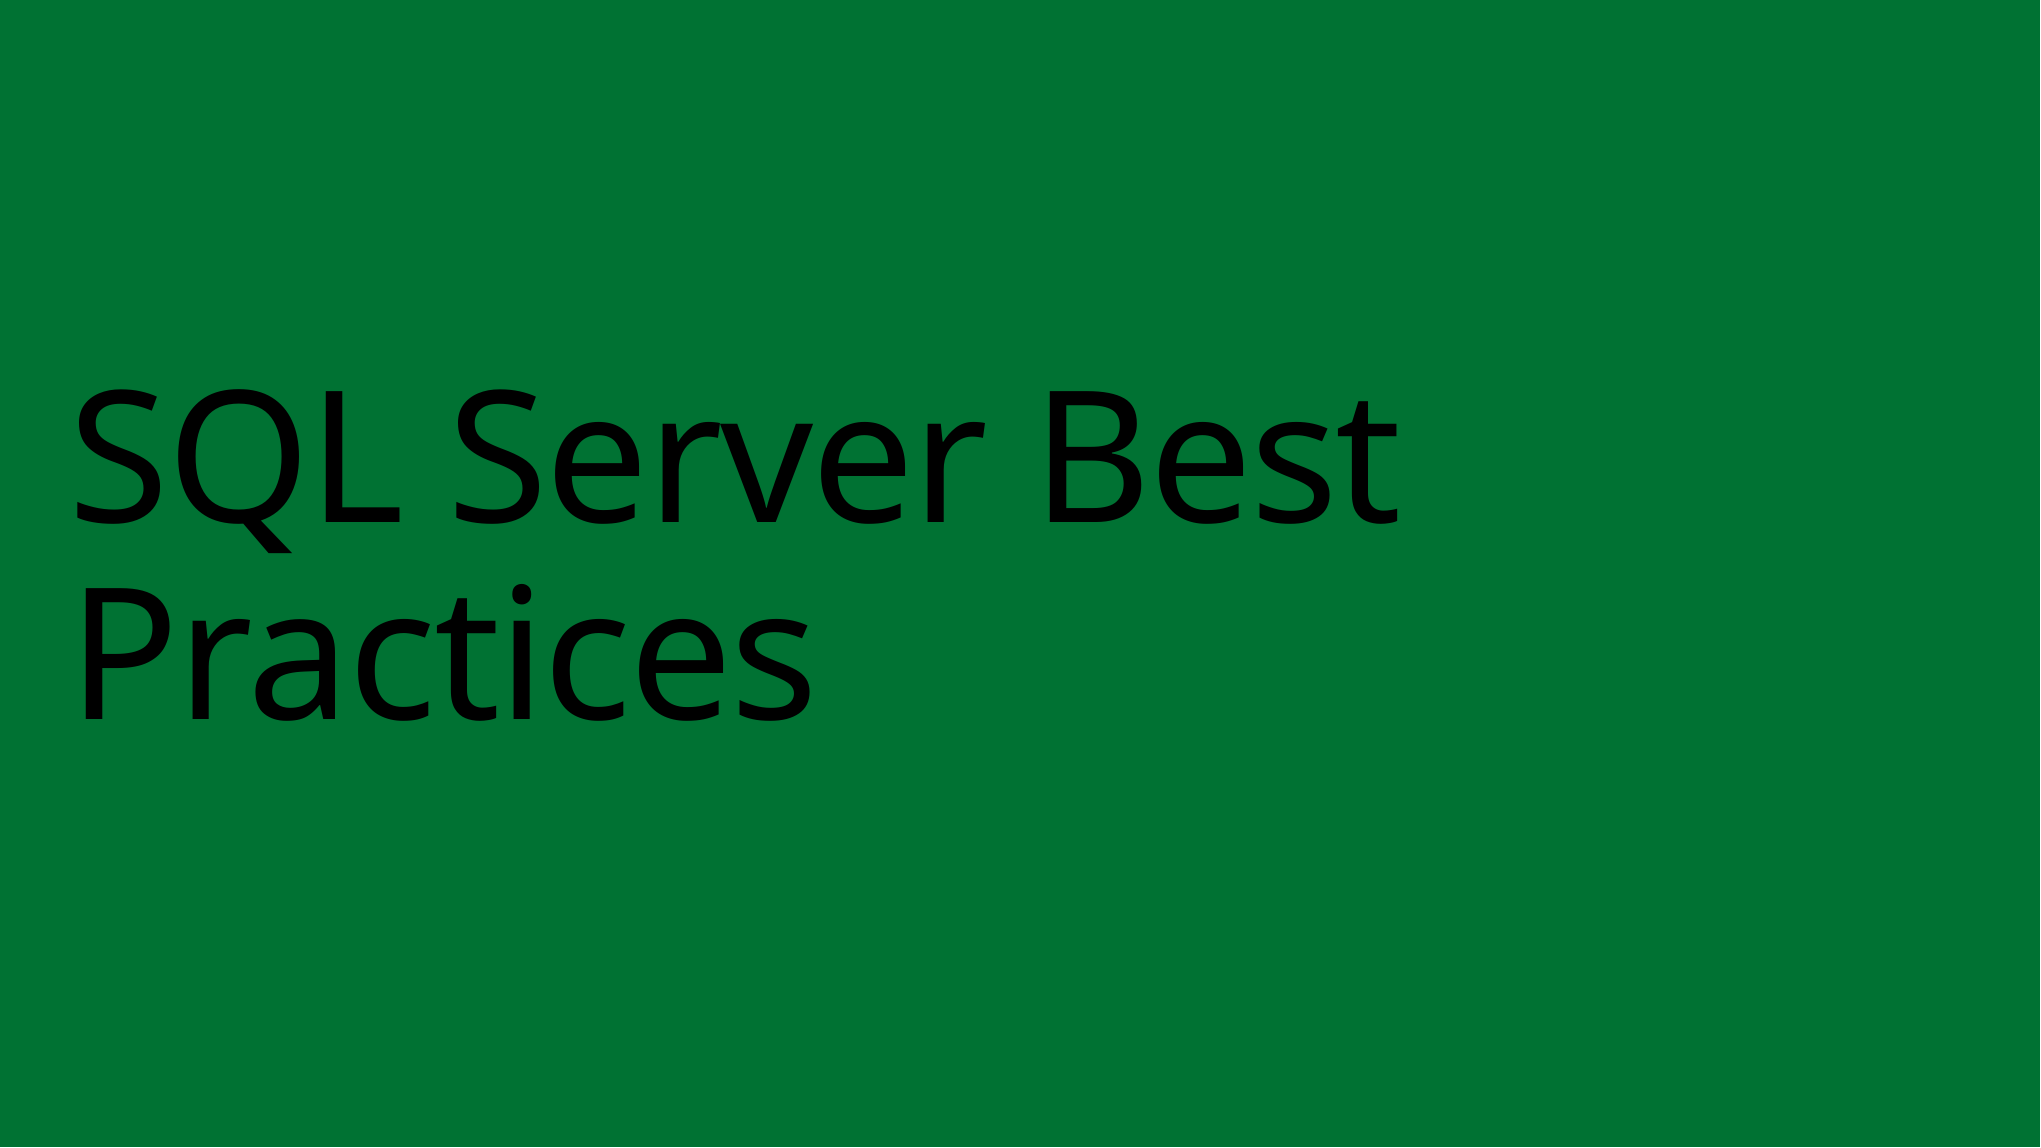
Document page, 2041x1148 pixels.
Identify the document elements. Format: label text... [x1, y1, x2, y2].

title SQL Server Best Practices [45, 348, 1996, 650]
